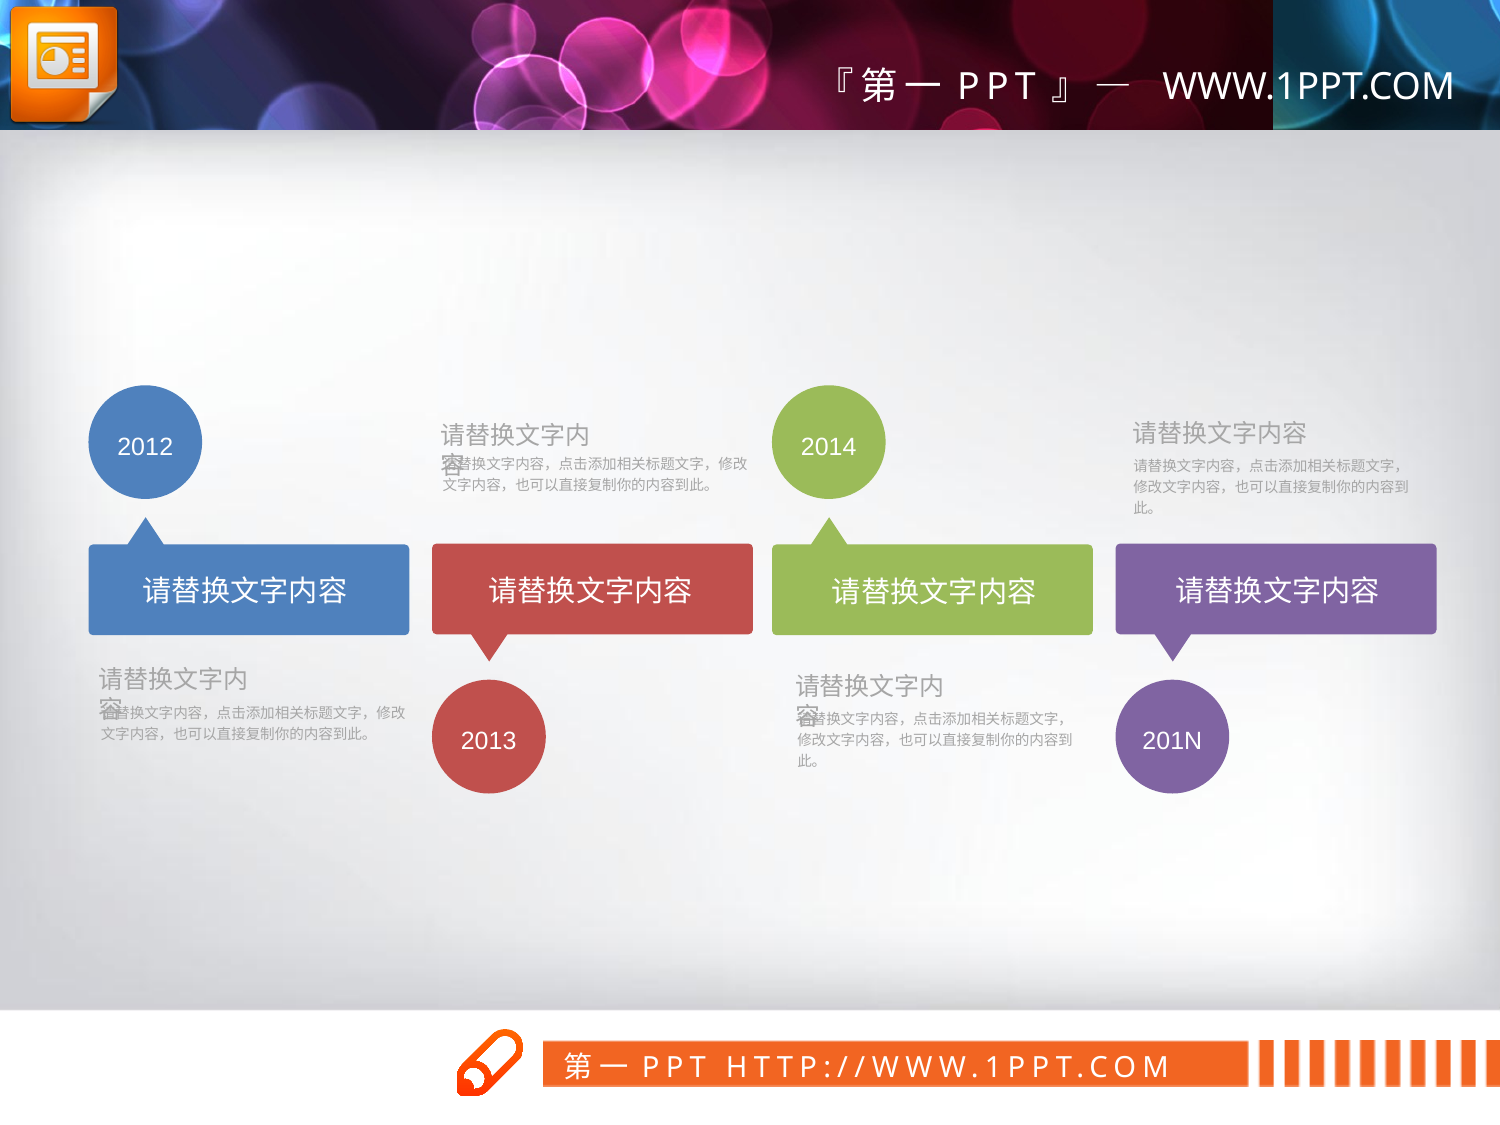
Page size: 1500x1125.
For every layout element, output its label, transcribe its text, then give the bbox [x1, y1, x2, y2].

text_box 请替换文字内容，点击添加相关标题文字，修改文字内容，也可以直接复制你的内容到此。 [442, 451, 748, 494]
text_box 请替换文字内容，点击添加相关标题文字，修改文字内容，也可以直接复制你的内容到此。 [100, 700, 406, 743]
text_box 请替换文字内容 [1164, 572, 1392, 608]
text_box [432, 543, 753, 662]
text_box 请替换文字内容 [820, 573, 1048, 609]
text_box [1115, 543, 1437, 662]
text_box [88, 385, 203, 500]
text_box 请替换文字内容 [98, 664, 273, 725]
text_box 请替换文字内容 [440, 419, 614, 480]
text_box 请替换文字内容 [131, 572, 359, 608]
text_box 请替换文字内容 [477, 572, 705, 608]
text_box 请替换文字内容 [795, 670, 969, 731]
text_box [431, 679, 547, 794]
text_box 请替换文字内容，点击添加相关标题文字，修改文字内容，也可以直接复制你的内容到此。 [1133, 453, 1417, 517]
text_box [771, 385, 886, 500]
text_box 请替换文字内容，点击添加相关标题文字，修改文字内容，也可以直接复制你的内容到此。 [797, 706, 1081, 770]
text_box 请替换文字内容 [1132, 417, 1416, 448]
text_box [1115, 679, 1230, 794]
text_box [88, 517, 410, 636]
text_box [772, 517, 1093, 636]
picture [543, 1040, 1500, 1087]
picture [0, 0, 1500, 1012]
